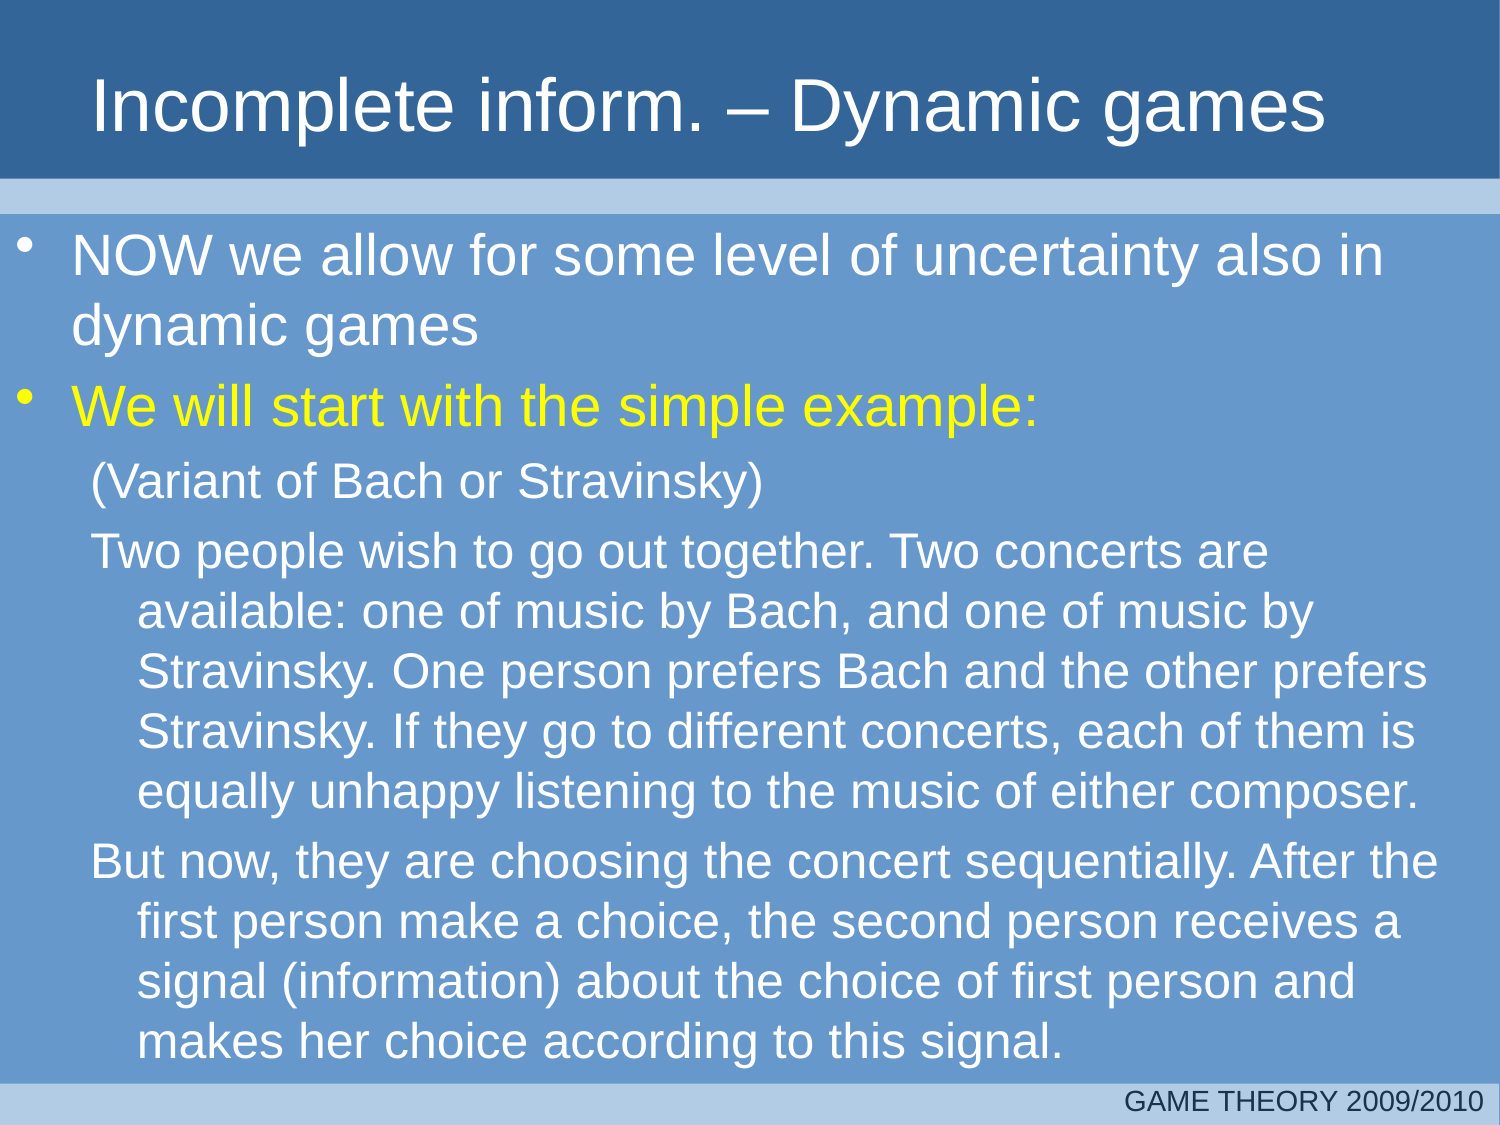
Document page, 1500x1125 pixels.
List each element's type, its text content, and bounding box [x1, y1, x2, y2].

title Incomplete inform. – Dynamic games [74, 42, 1436, 162]
list NOW we allow for some level of uncertainty also in dynamic games We will start with the simple example: (Variant of Bach or Stravinsky) Two people wish to go out together. Two concerts are available: one of music by Bach, and one of music by Stravinsky. One person prefers Bach and the other prefers Stravinsky. If they go to different concerts, each of them is equally unhappy listening to the music of either composer. But now, they are choosing the concert sequentially. After the first person make a choice, the second person receives a signal (information) about the choice of first person and makes her choice according to this signal. [0, 208, 1500, 1078]
text_box GAME THEORY 2009/2010 [1109, 1075, 1500, 1125]
